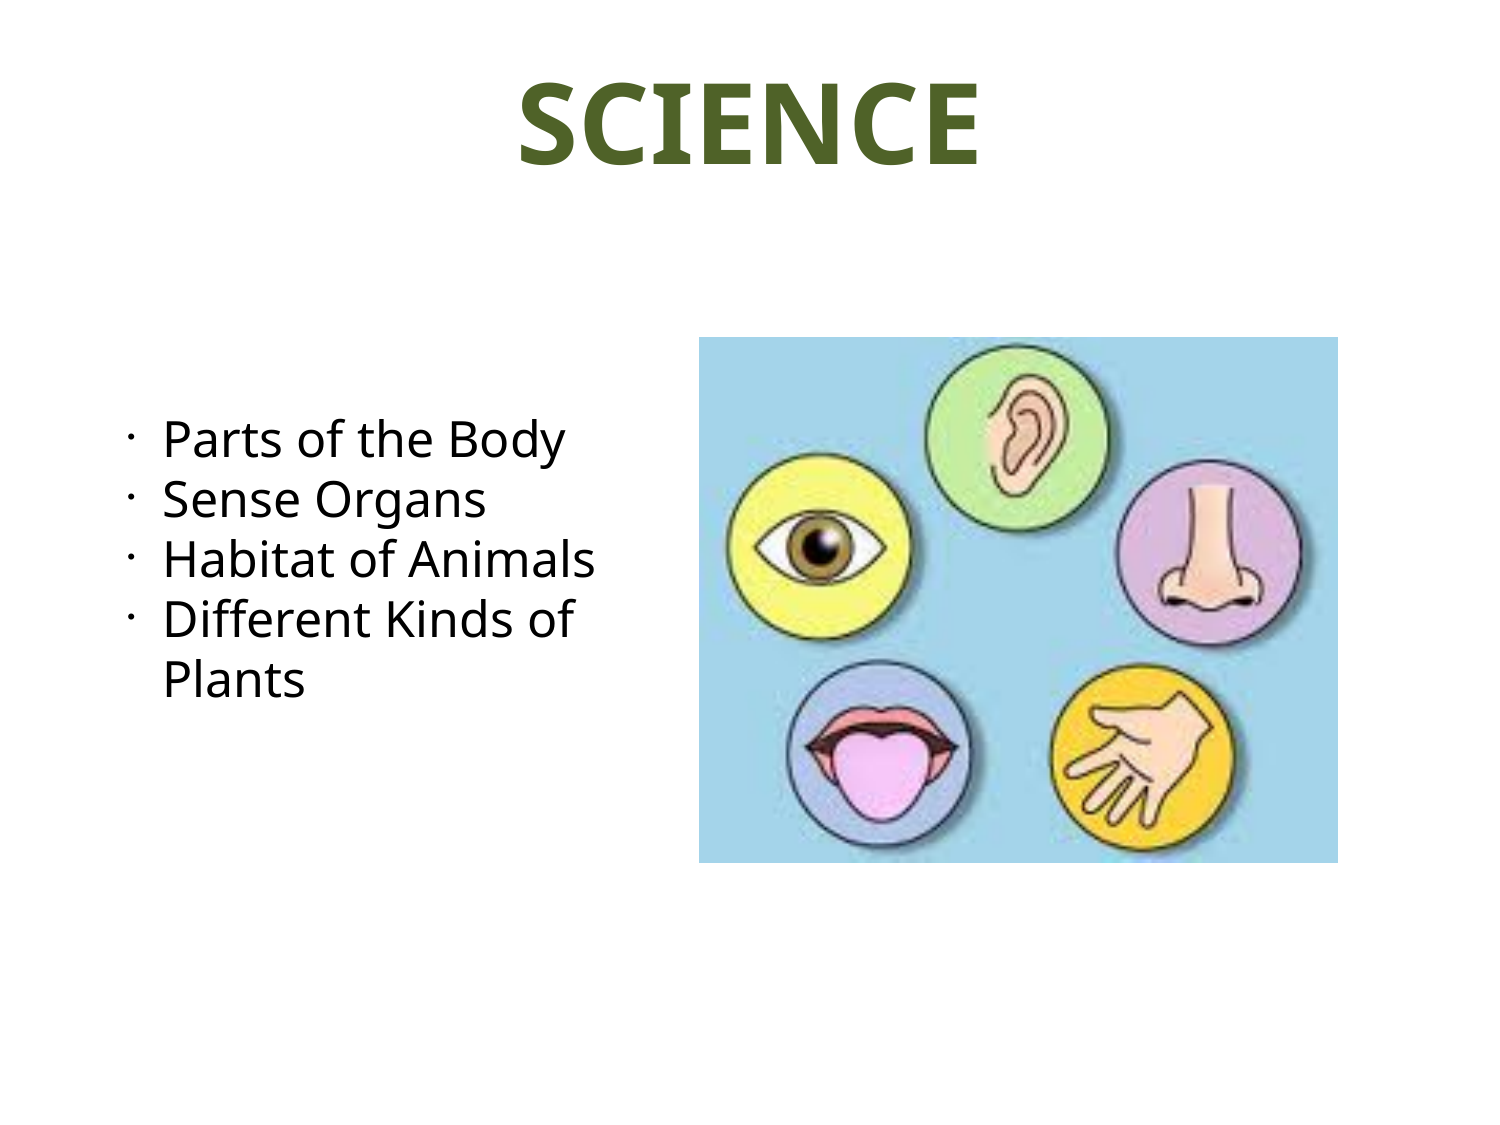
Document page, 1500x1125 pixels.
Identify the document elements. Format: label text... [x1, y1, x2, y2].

text_box SCIENCE [75, 44, 1425, 225]
text_box Parts of the Body Sense Organs Habitat of Animals Different Kinds of Plants [112, 399, 613, 838]
picture [699, 337, 1338, 863]
